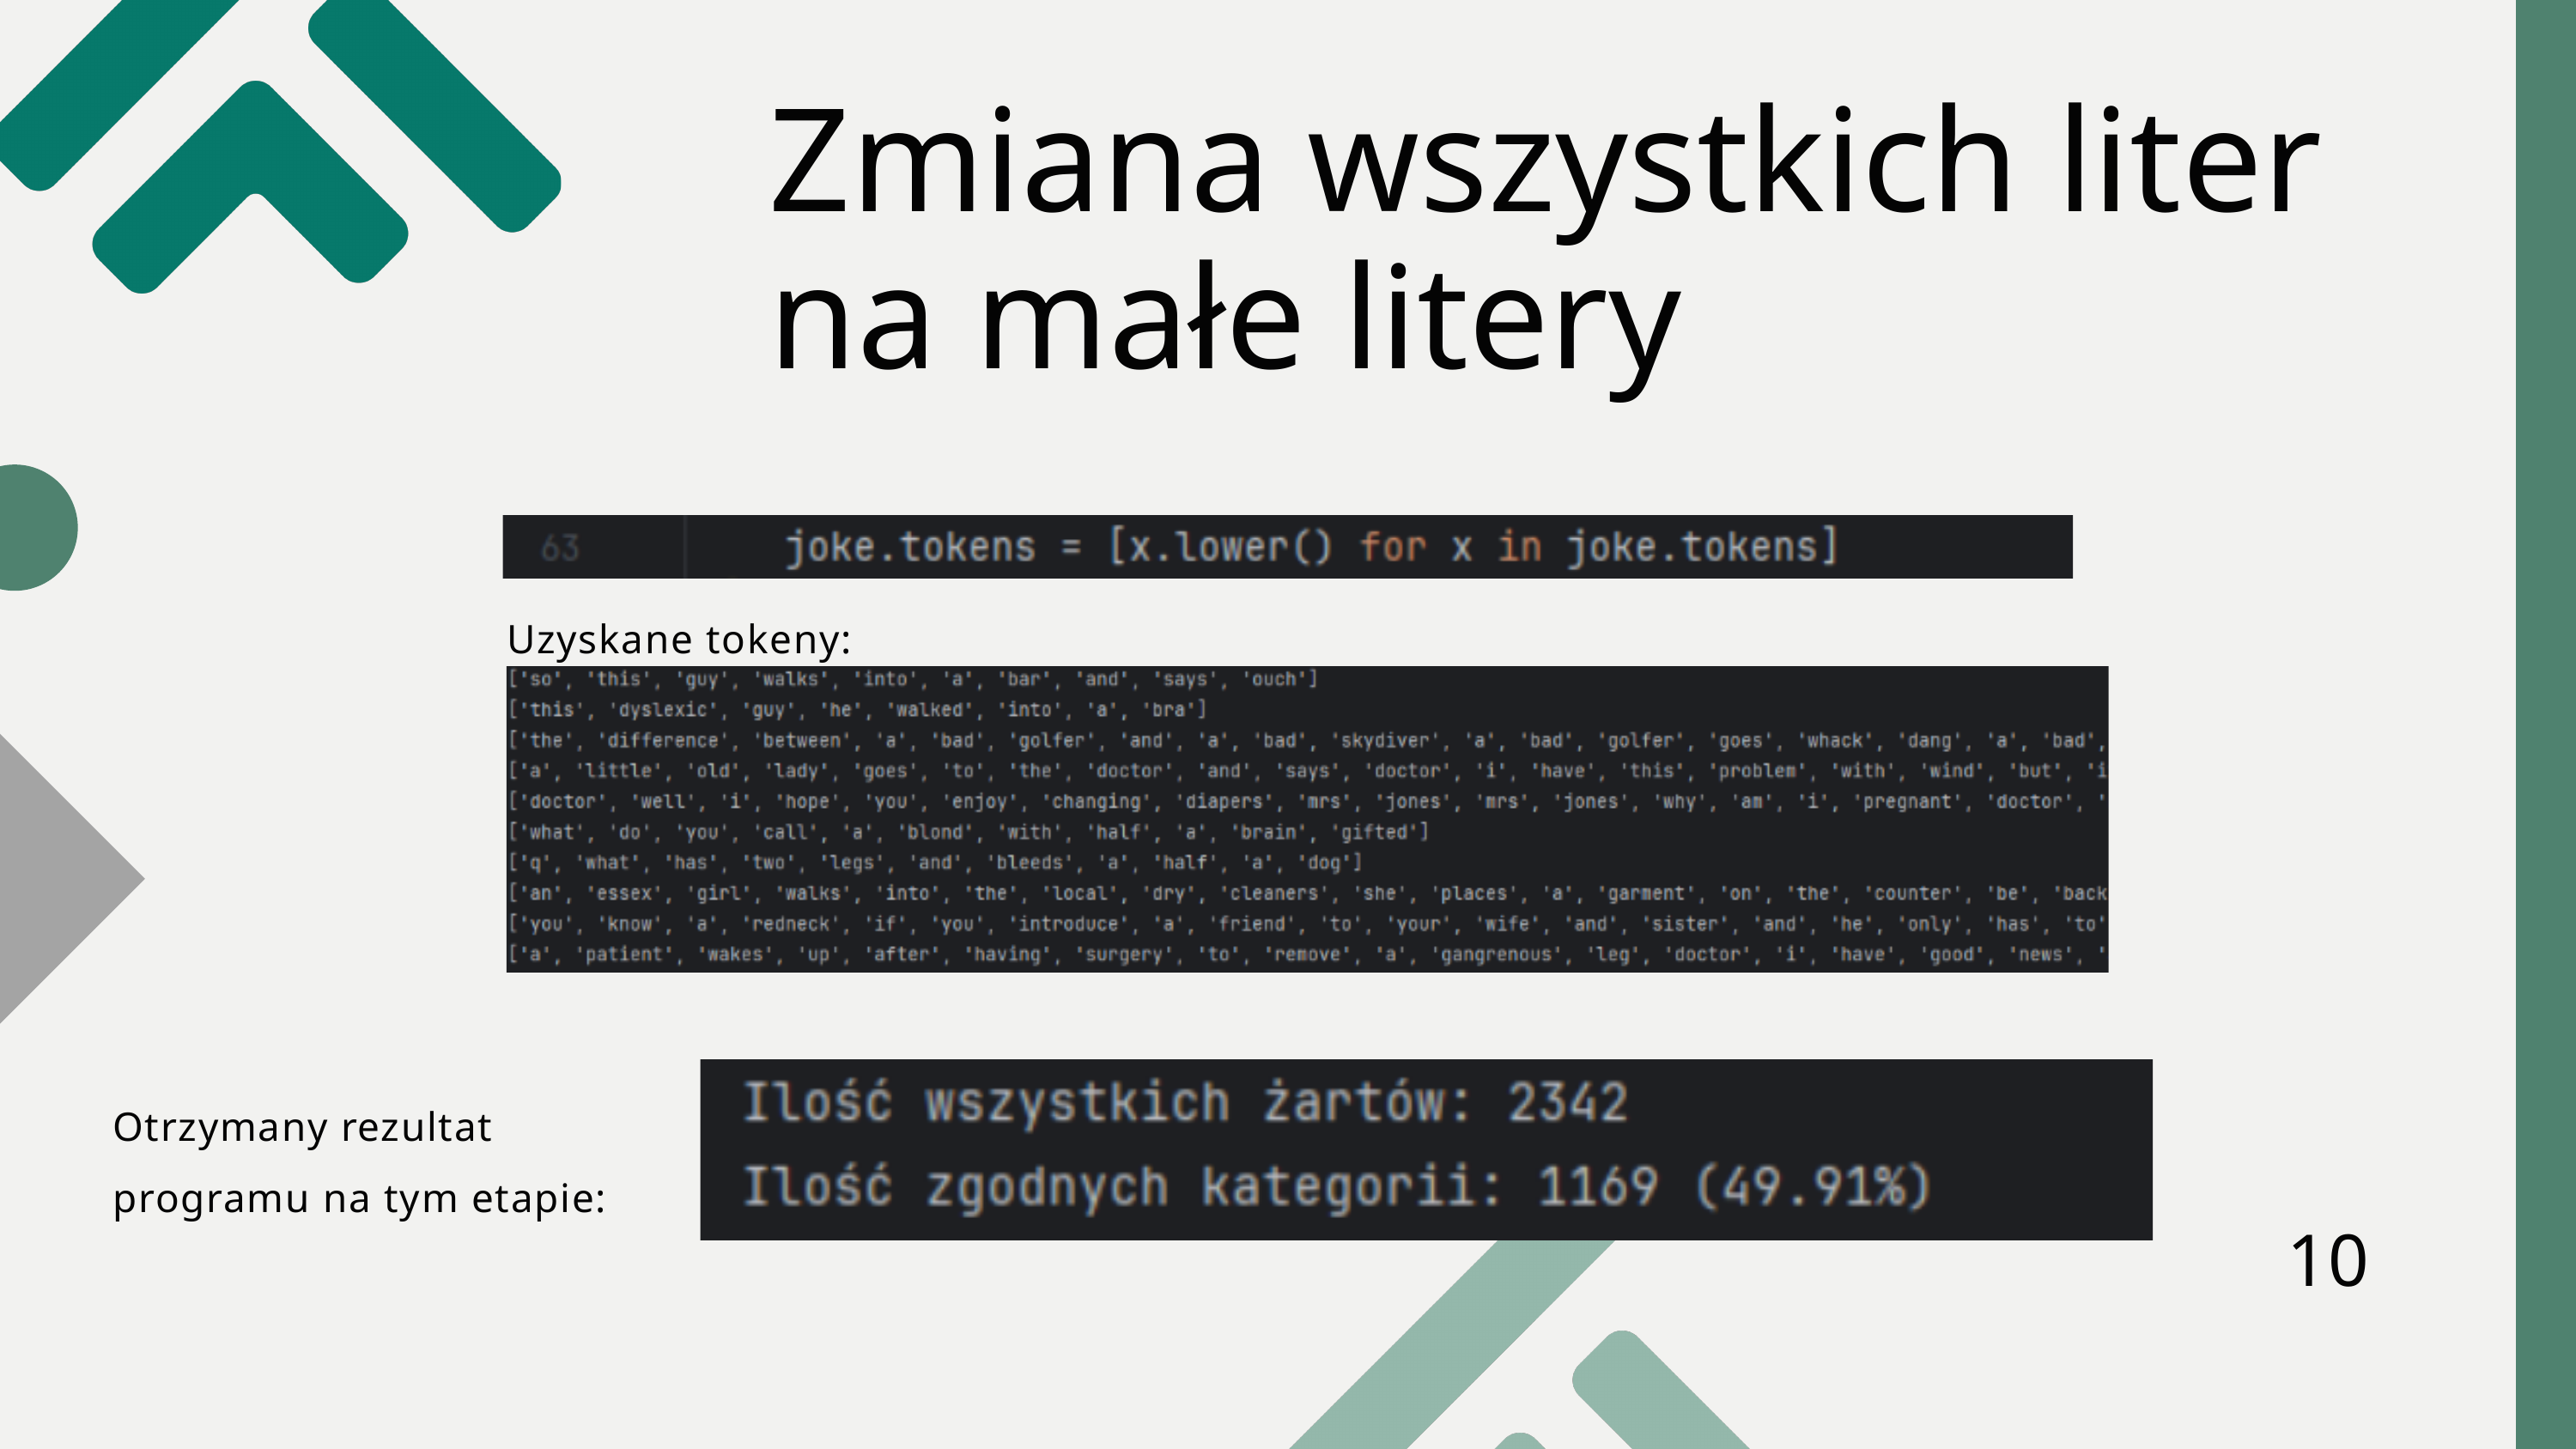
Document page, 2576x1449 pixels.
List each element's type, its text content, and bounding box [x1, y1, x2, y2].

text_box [0, 464, 78, 591]
text_box Uzyskane tokeny: [506, 591, 1682, 733]
text_box [1254, 1240, 1826, 1449]
text_box [502, 515, 2074, 579]
text_box 10 [2275, 1200, 2380, 1300]
text_box Otrzymany rezultat programu na tym etapie: [112, 1078, 1288, 1291]
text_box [0, 661, 145, 1097]
text_box [0, 0, 562, 294]
text_box Zmiana wszystkich liter na małe litery [769, 82, 2432, 397]
text_box [700, 1059, 2154, 1240]
text_box [506, 666, 2109, 973]
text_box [2515, 0, 2576, 1449]
